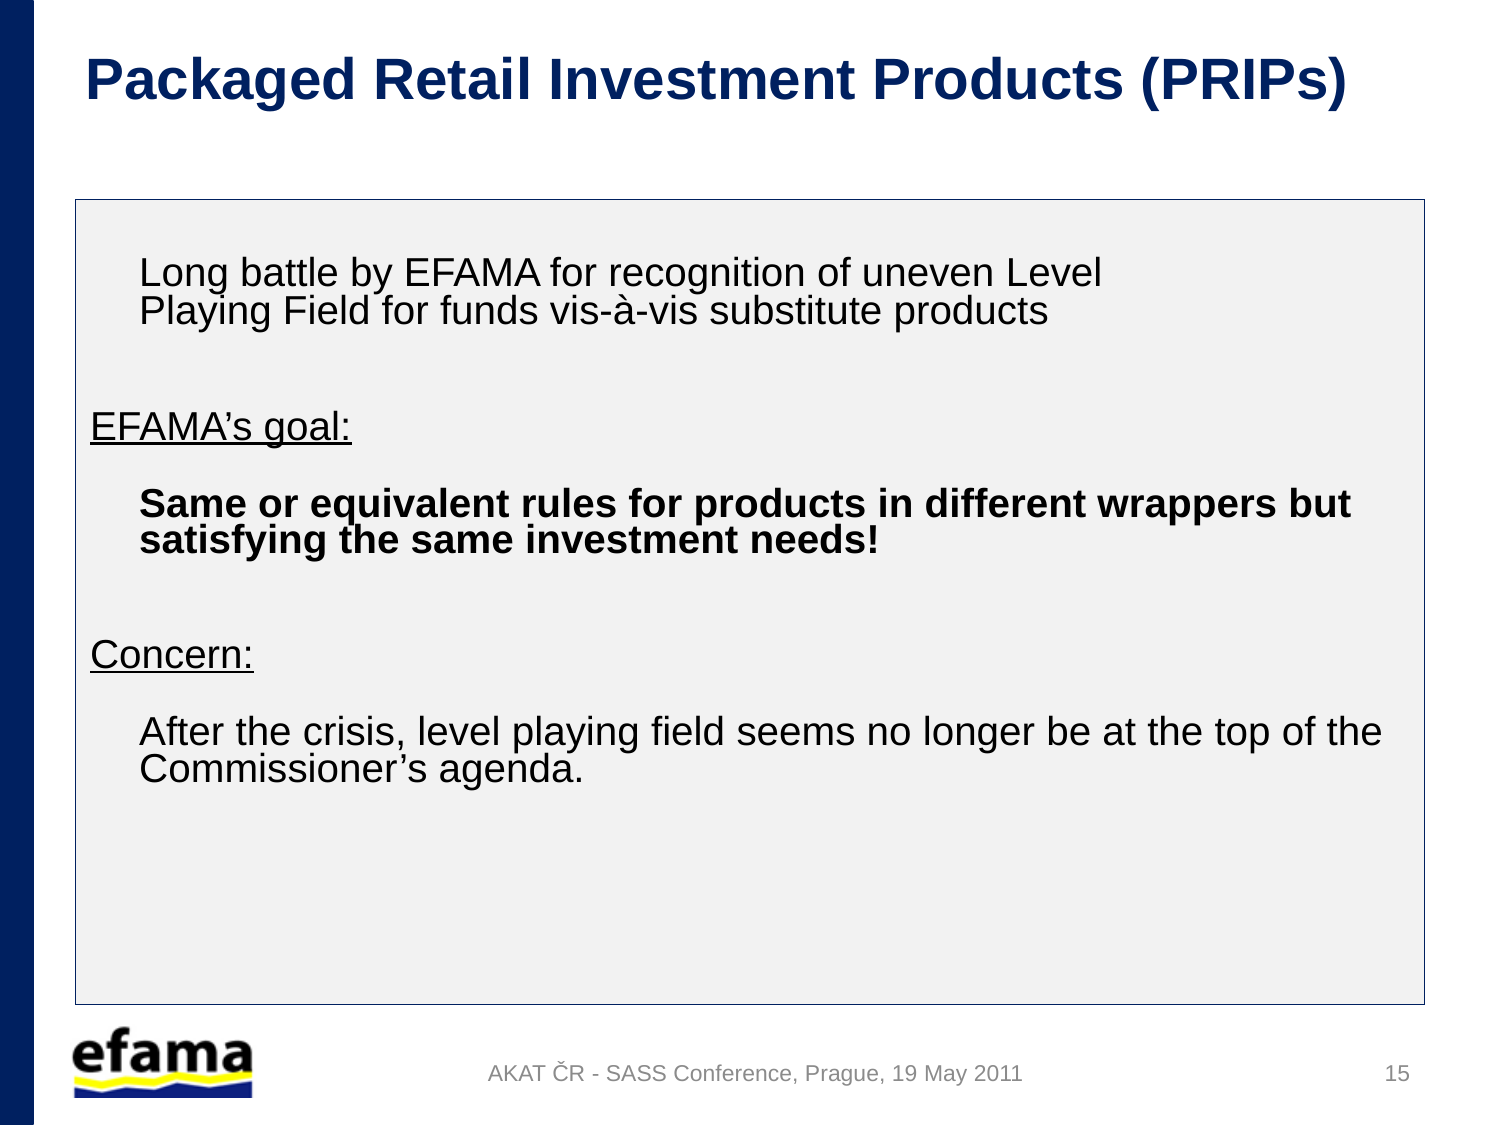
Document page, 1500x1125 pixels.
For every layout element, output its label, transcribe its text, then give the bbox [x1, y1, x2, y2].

slide_number 15 [1117, 1042, 1425, 1103]
title Packaged Retail Investment Products (PRIPs) [70, 0, 1421, 153]
footer AKAT ČR - SASS Conference, Prague, 19 May 2011 [395, 1042, 1117, 1103]
list Long battle by EFAMA for recognition of uneven Level Playing Field for funds vis-à-vis substitute products EFAMA’s goal: Same or equivalent rules for products in different wrappers but satisfying the same investment needs! Concern: After the crisis, level playing field seems no longer be at the top of the Commissioner’s agenda. [75, 199, 1425, 1005]
picture [70, 1019, 257, 1098]
